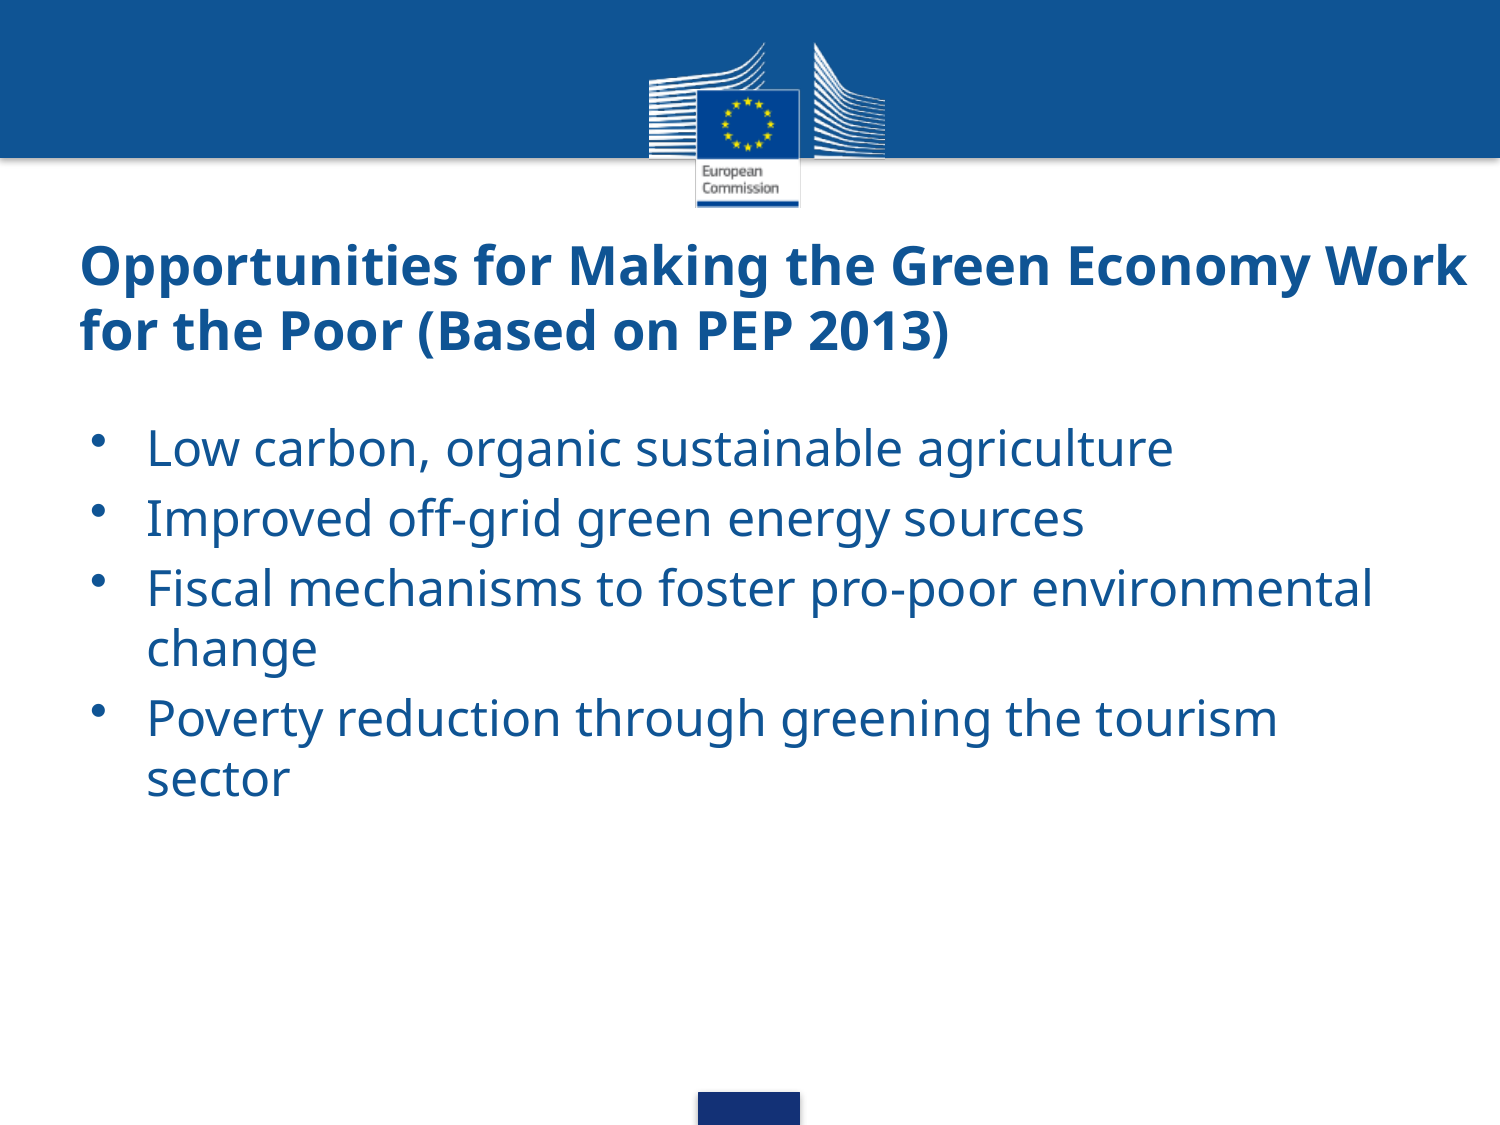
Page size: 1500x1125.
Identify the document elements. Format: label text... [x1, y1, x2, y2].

list Low carbon, organic sustainable agriculture Improved off-grid green energy sources Fiscal mechanisms to foster pro-poor environmental change Poverty reduction through greening the tourism sector [75, 408, 1425, 988]
title Opportunities for Making the Green Economy Work for the Poor (Based on PEP 2013) [64, 219, 1500, 374]
picture [649, 42, 885, 208]
